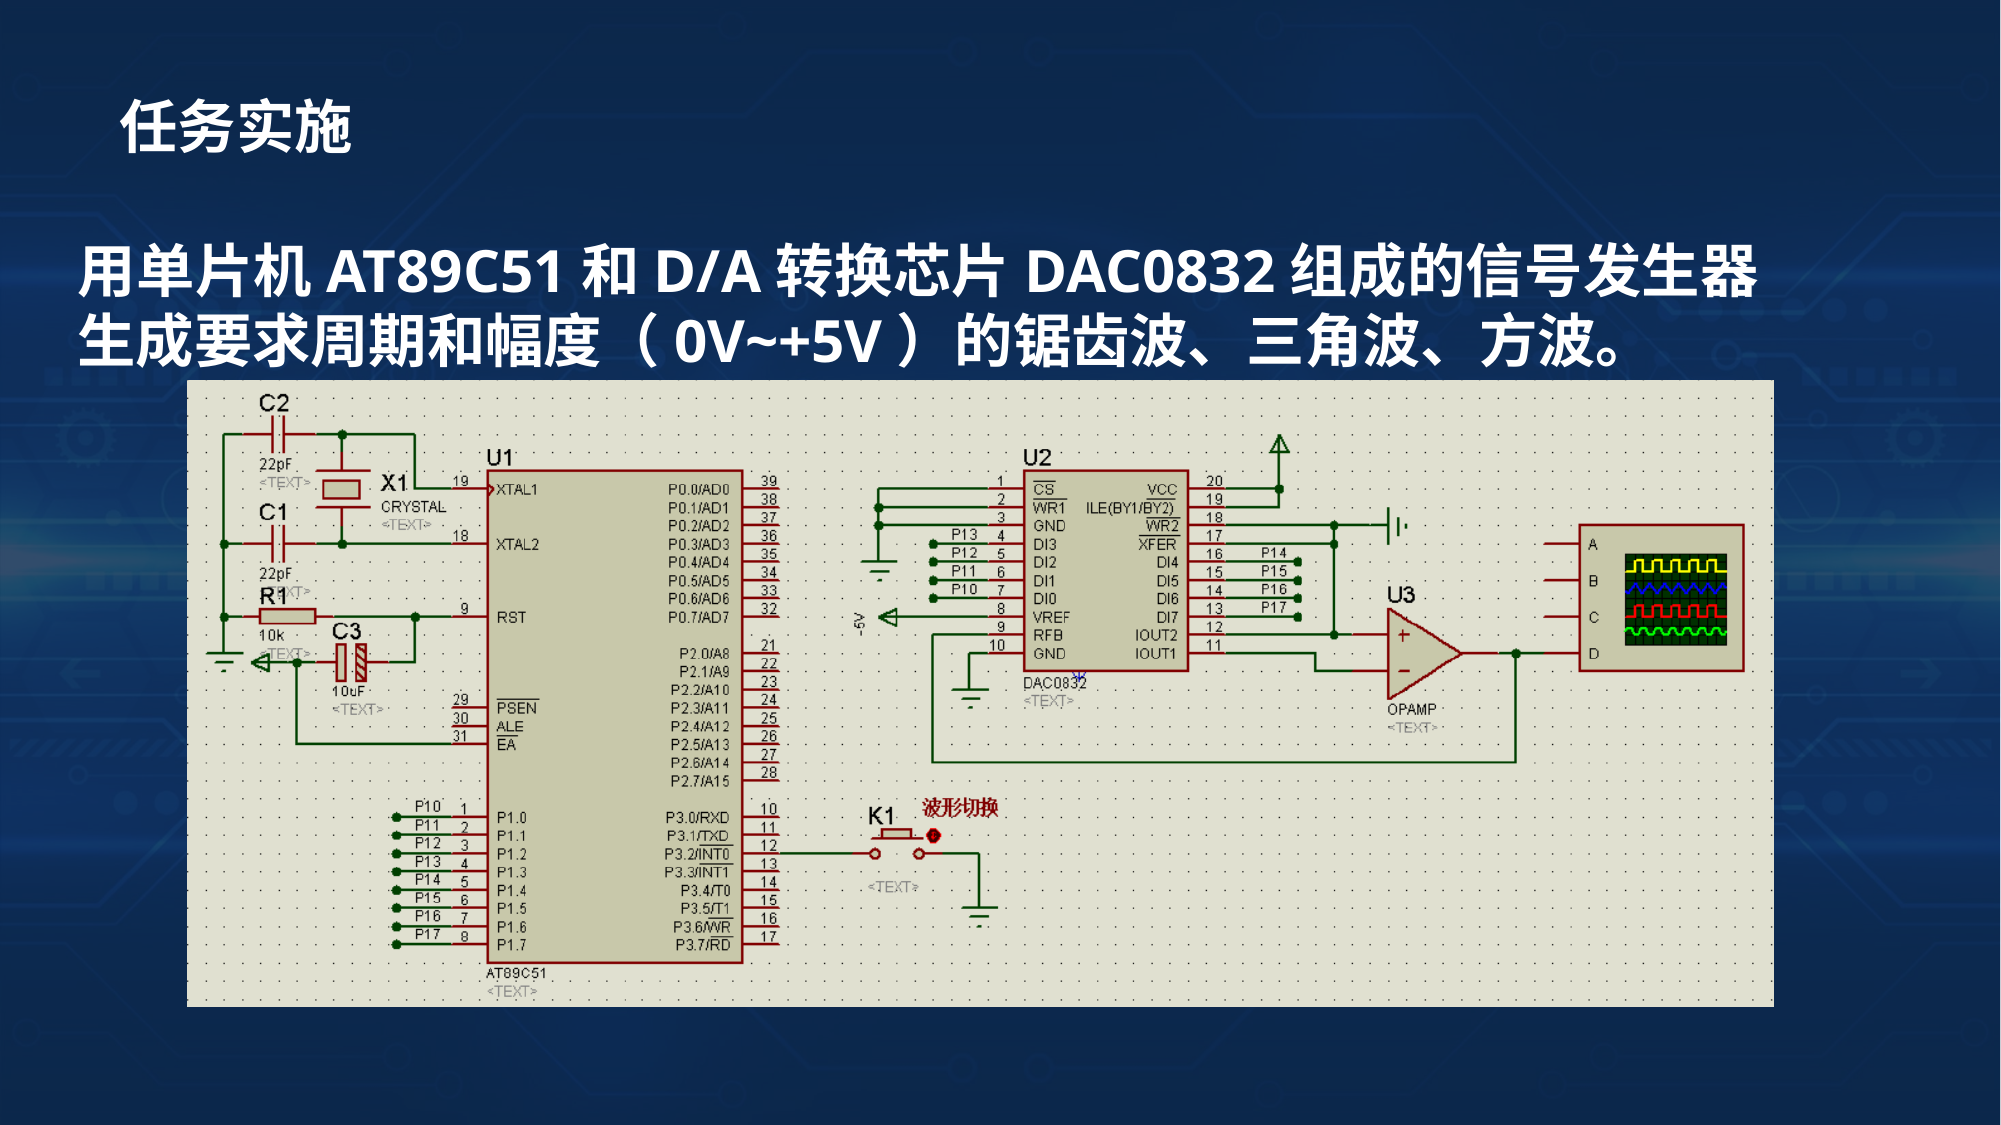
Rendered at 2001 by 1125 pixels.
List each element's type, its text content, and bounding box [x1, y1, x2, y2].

text_box 用单片机AT89C51和D/A转换芯片DAC0832组成的信号发生器生成要求周期和幅度（0V~+5V）的锯齿波、三角波、方波。 [62, 226, 1774, 382]
picture [186, 380, 1775, 1008]
text_box 任务实施 [104, 83, 939, 168]
